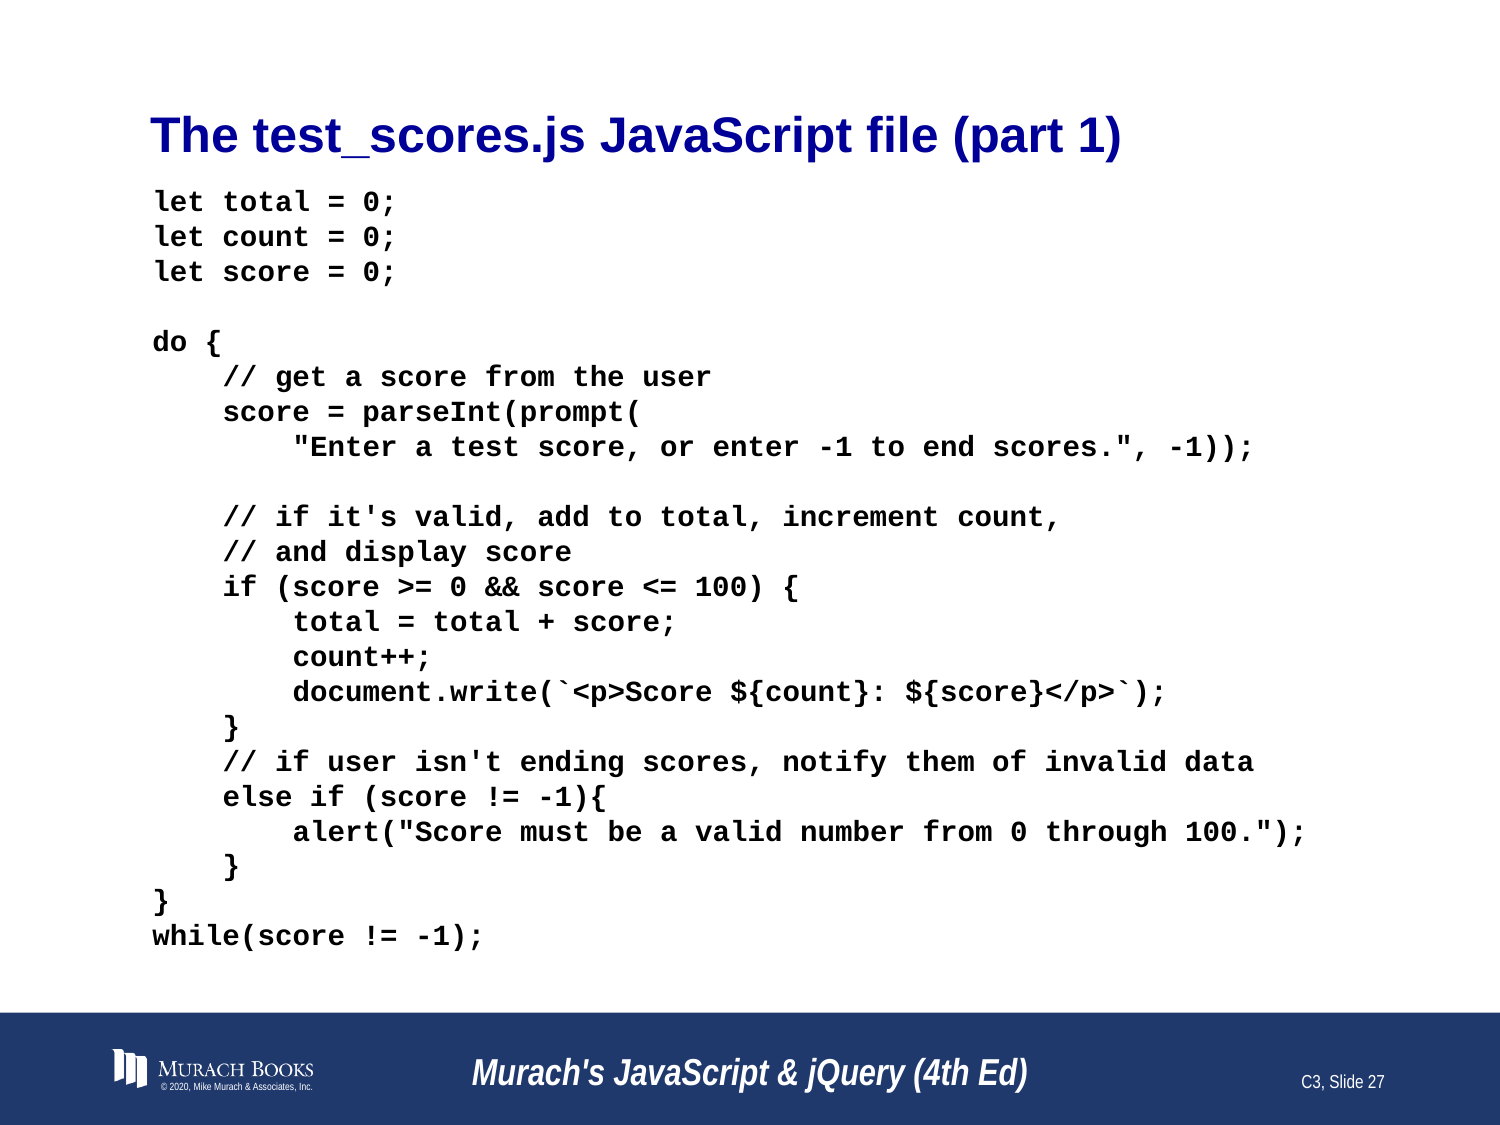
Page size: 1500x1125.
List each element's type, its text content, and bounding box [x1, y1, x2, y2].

footer © 2020, Mike Murach & Associates, Inc. [12, 1025, 463, 1100]
list let total = 0; let count = 0; let score = 0; do { // get a score from the user score = parseInt(prompt( "Enter a test score, or enter -1 to end scores.", -1)); // if it's valid, add to total, increment count, // and display score if (score >= 0 && score <= 100) { total = total + score; count++; document.write(`<p>Score ${count}: ${score}</p>`); } // if user isn't ending scores, notify them of invalid data else if (score != -1){ alert("Score must be a valid number from 0 through 100."); } } while(score != -1); [137, 174, 1350, 975]
title The test_scores.js JavaScript file (part 1) [150, 102, 1350, 164]
slide_number C3, Slide 27 [1087, 1025, 1400, 1100]
slide_number Murach's JavaScript & jQuery (4th Ed) [463, 1025, 1050, 1100]
